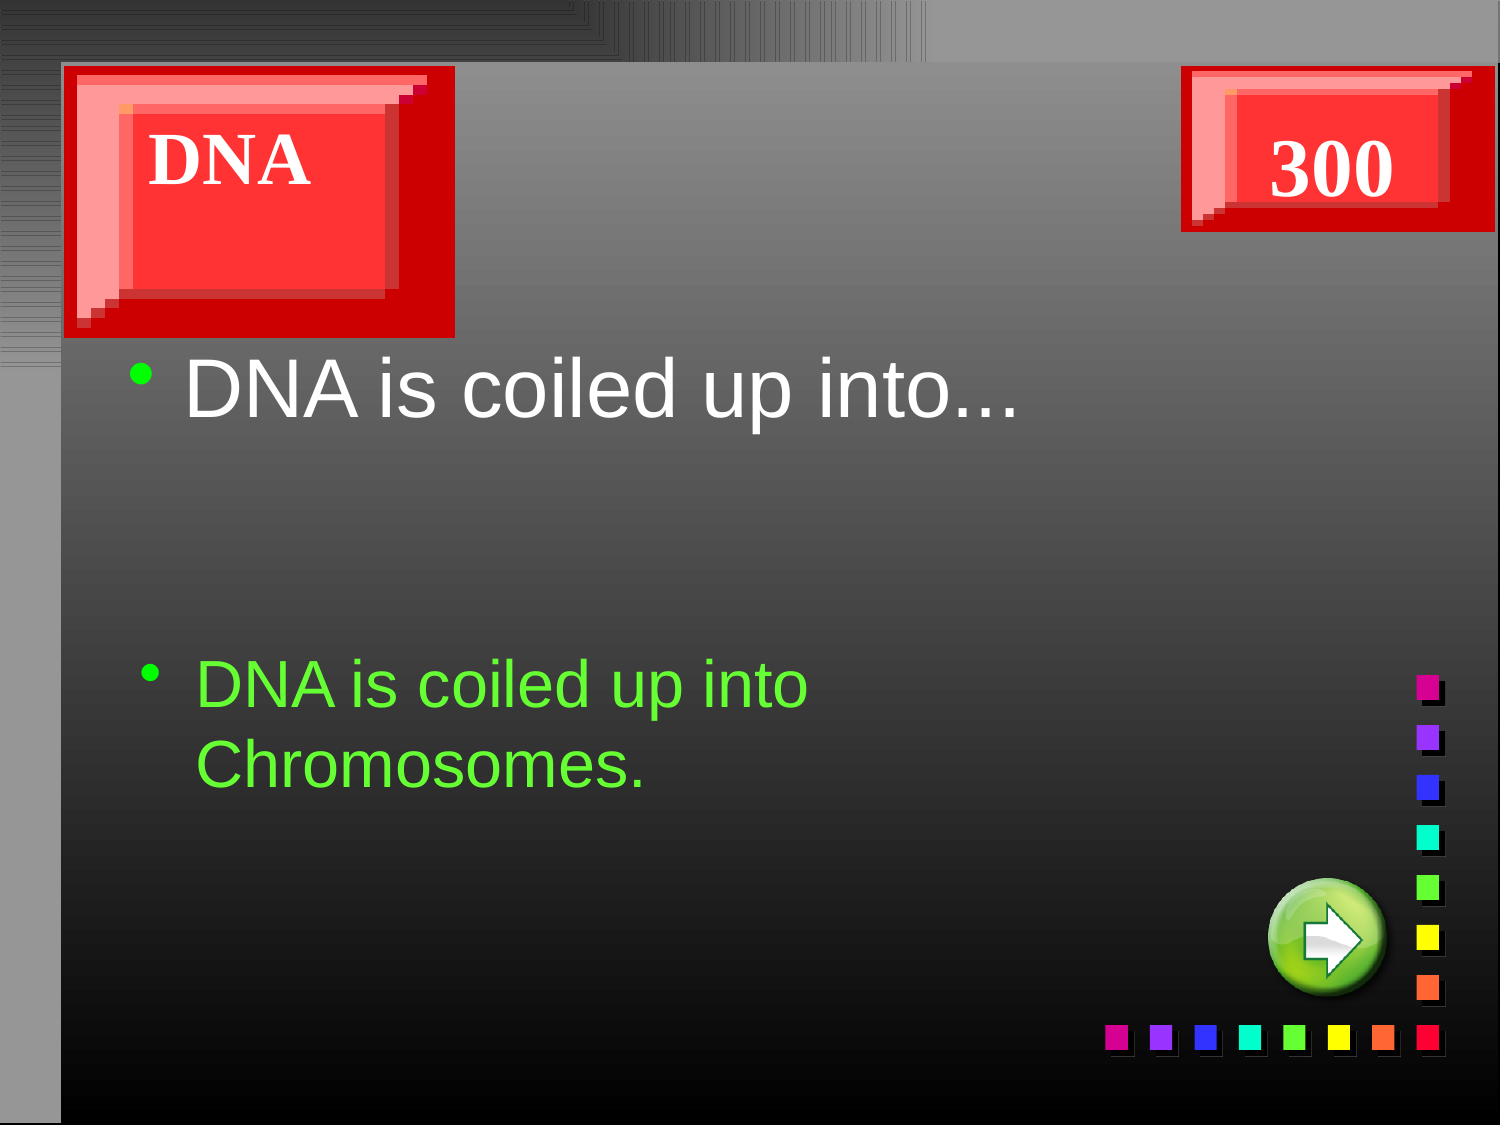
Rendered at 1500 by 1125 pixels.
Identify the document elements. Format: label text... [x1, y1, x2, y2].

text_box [1180, 66, 1495, 232]
text_box [135, 338, 1411, 634]
list DNA is coiled up into Chromosomes. [123, 633, 1247, 1059]
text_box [64, 66, 479, 339]
text_box DNA is coiled up into... [112, 326, 1388, 621]
picture [1257, 869, 1402, 1014]
